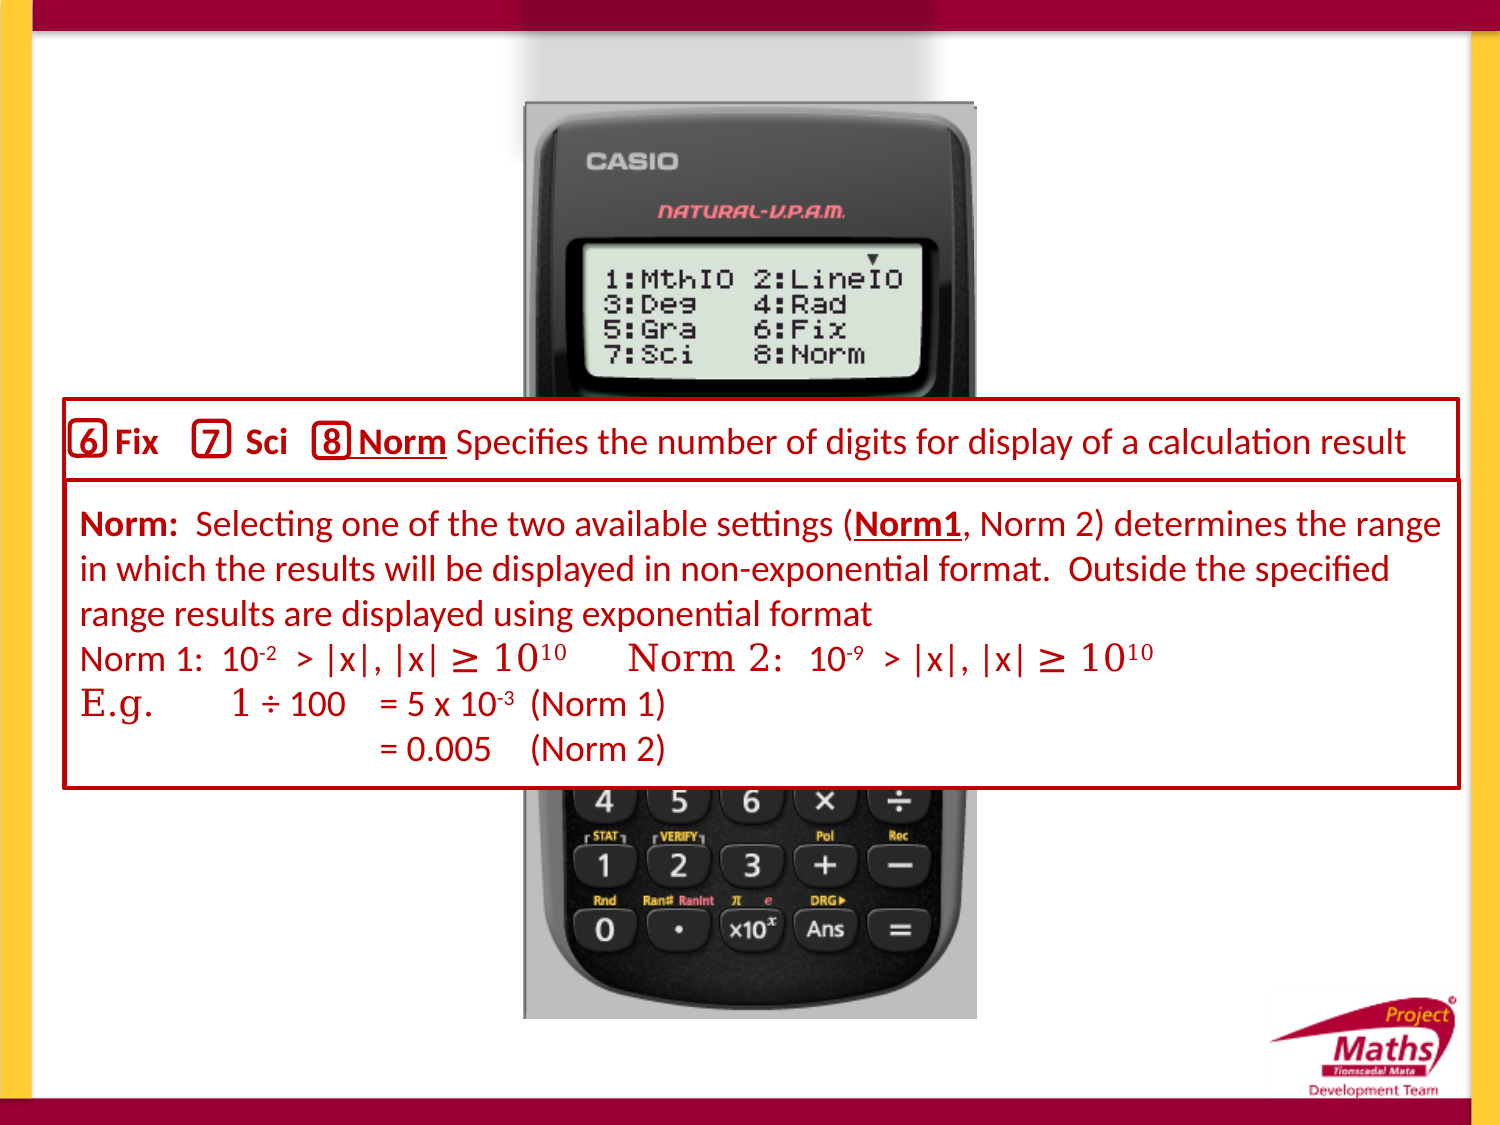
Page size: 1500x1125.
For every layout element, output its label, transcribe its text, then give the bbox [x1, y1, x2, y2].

picture [523, 480, 977, 1019]
picture [523, 101, 977, 398]
text_box Norm: Selecting one of the two available settings (Norm1, Norm 2) determines the range in which the results will be displayed in non-exponential format. Outside the specified range results are displayed using exponential format Norm 1: 10-2 > |x|, |x| ≥ 1010 Norm 2: 10-9 > |x|, |x| ≥ 1010 E.g. 1 ÷ 100 = 5 x 10-3 (Norm 1) = 0.005 (Norm 2) [980, 484, 1461, 790]
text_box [64, 398, 1459, 480]
picture [1269, 987, 1466, 1098]
text_box Norm: Selecting one of the two available settings (Norm1, Norm 2) determines the range in which the results will be displayed in non-exponential format. Outside the specified range results are displayed using exponential format Norm 1: 10-2 > |x|, |x| ≥ 1010 Norm 2: 10-9 > |x|, |x| ≥ 1010 E.g. 1 ÷ 100 = 5 x 10-3 (Norm 1) = 0.005 (Norm 2) [63, 487, 520, 790]
